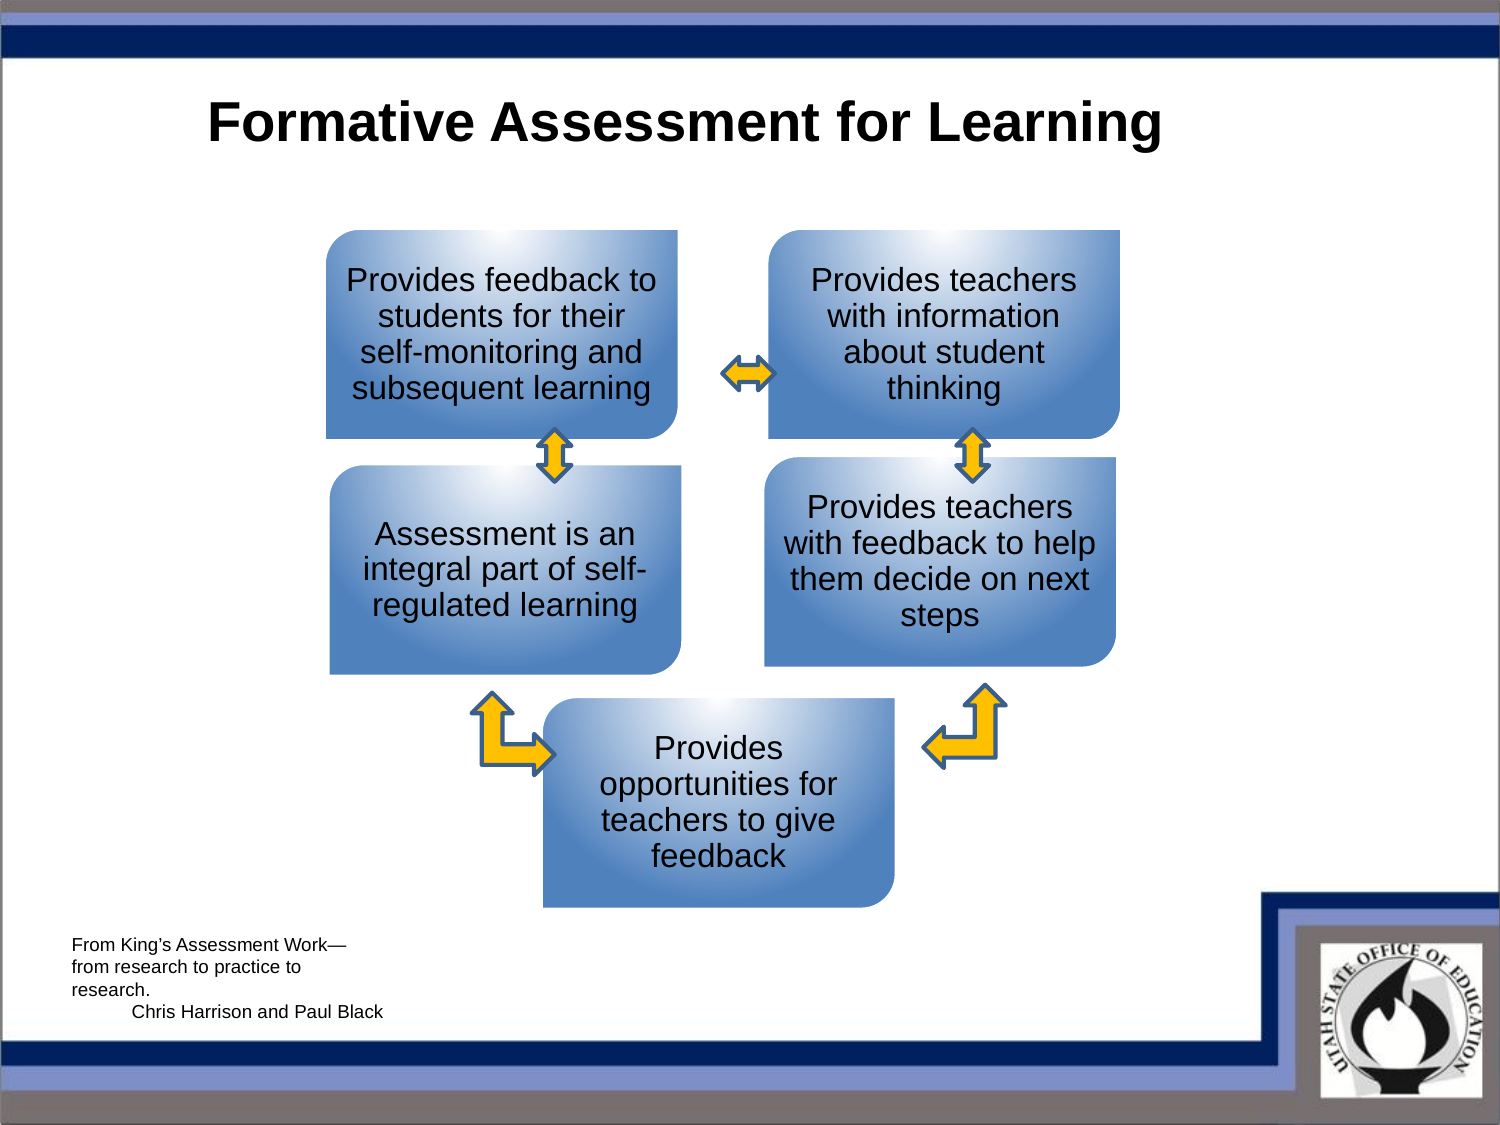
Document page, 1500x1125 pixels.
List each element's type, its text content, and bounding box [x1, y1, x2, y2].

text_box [187, 212, 1251, 926]
text_box From King’s Assessment Work—from research to practice to research. Chris Harrison and Paul Black [56, 924, 399, 1030]
picture [0, 0, 1500, 1125]
text_box Formative Assessment for Learning [60, 78, 1311, 161]
